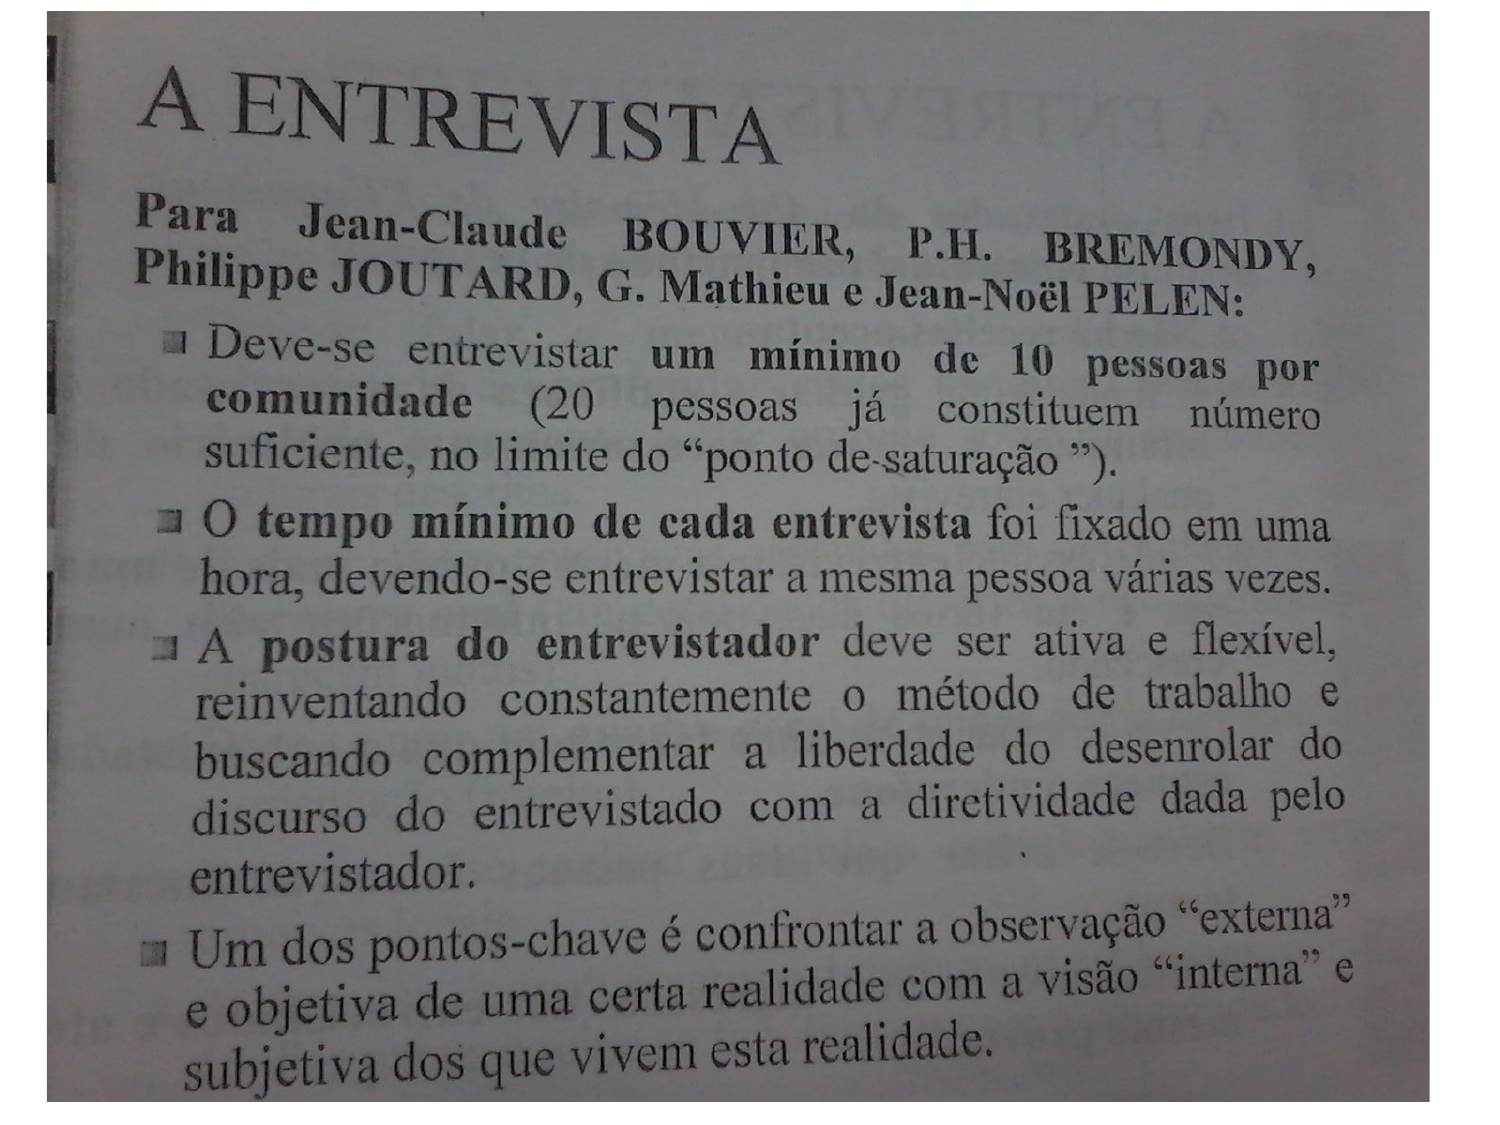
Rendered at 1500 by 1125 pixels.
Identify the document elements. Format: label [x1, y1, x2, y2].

picture [46, 11, 1430, 1102]
